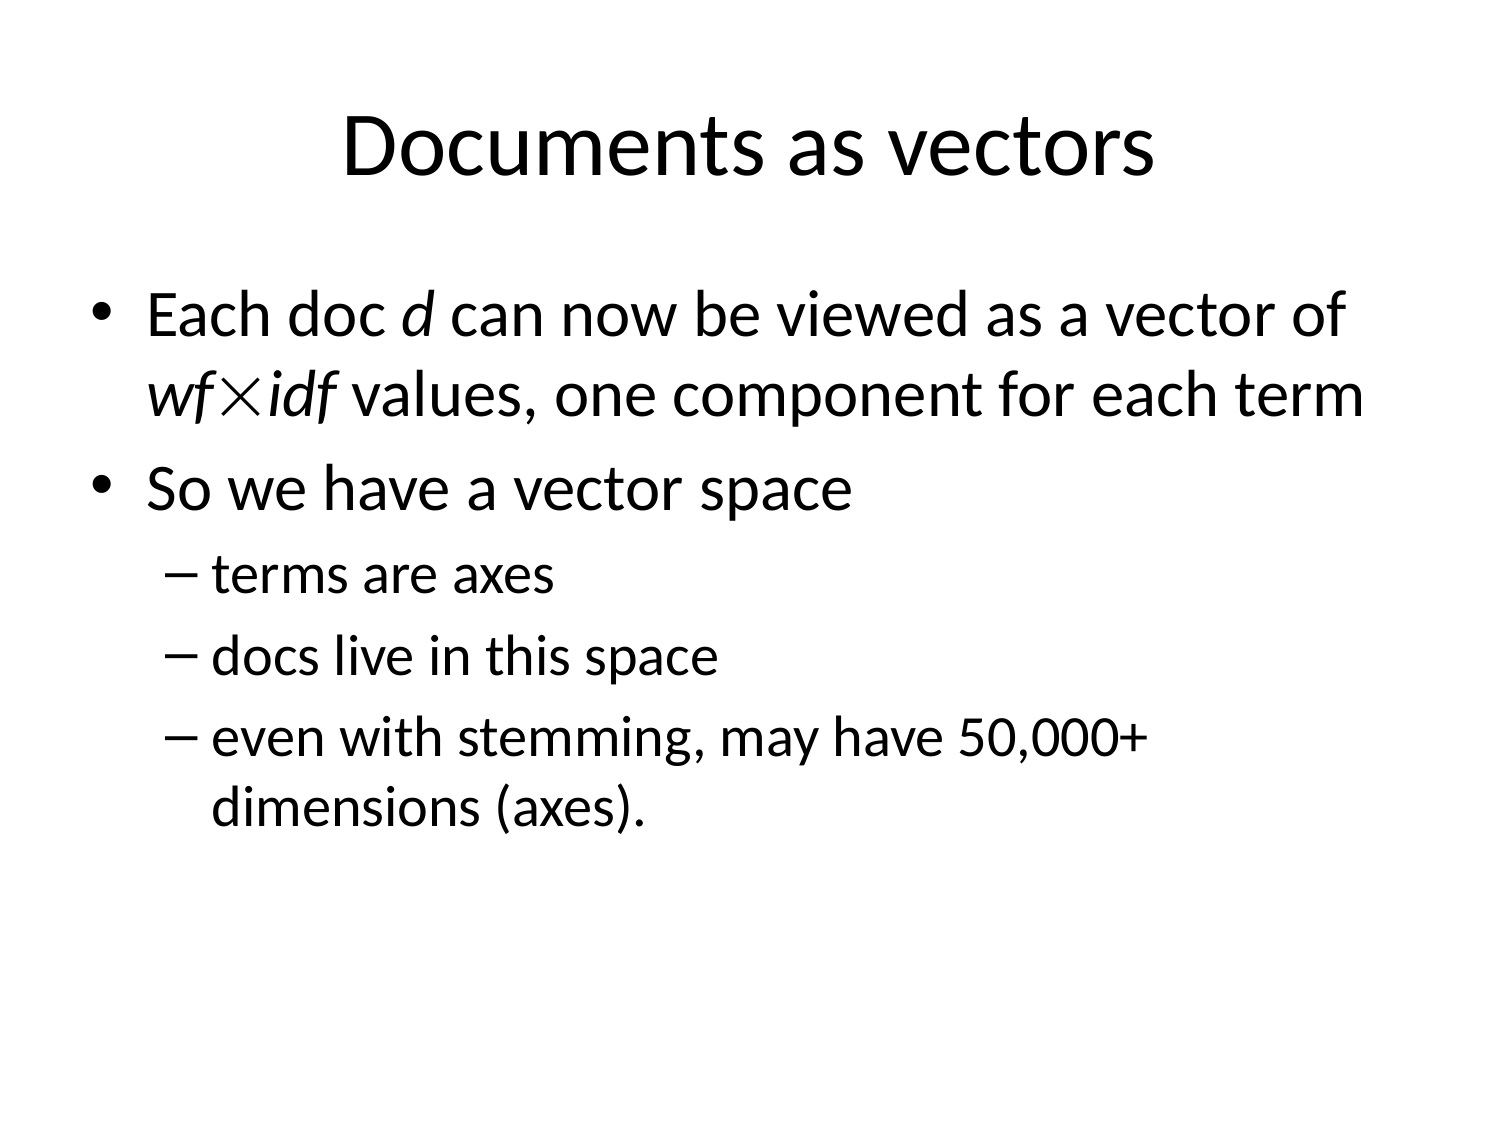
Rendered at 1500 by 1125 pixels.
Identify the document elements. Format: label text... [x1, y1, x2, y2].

list Each doc d can now be viewed as a vector of wfidf values, one component for each term So we have a vector space terms are axes docs live in this space even with stemming, may have 50,000+ dimensions (axes). [75, 262, 1425, 1005]
title Documents as vectors [75, 45, 1425, 233]
